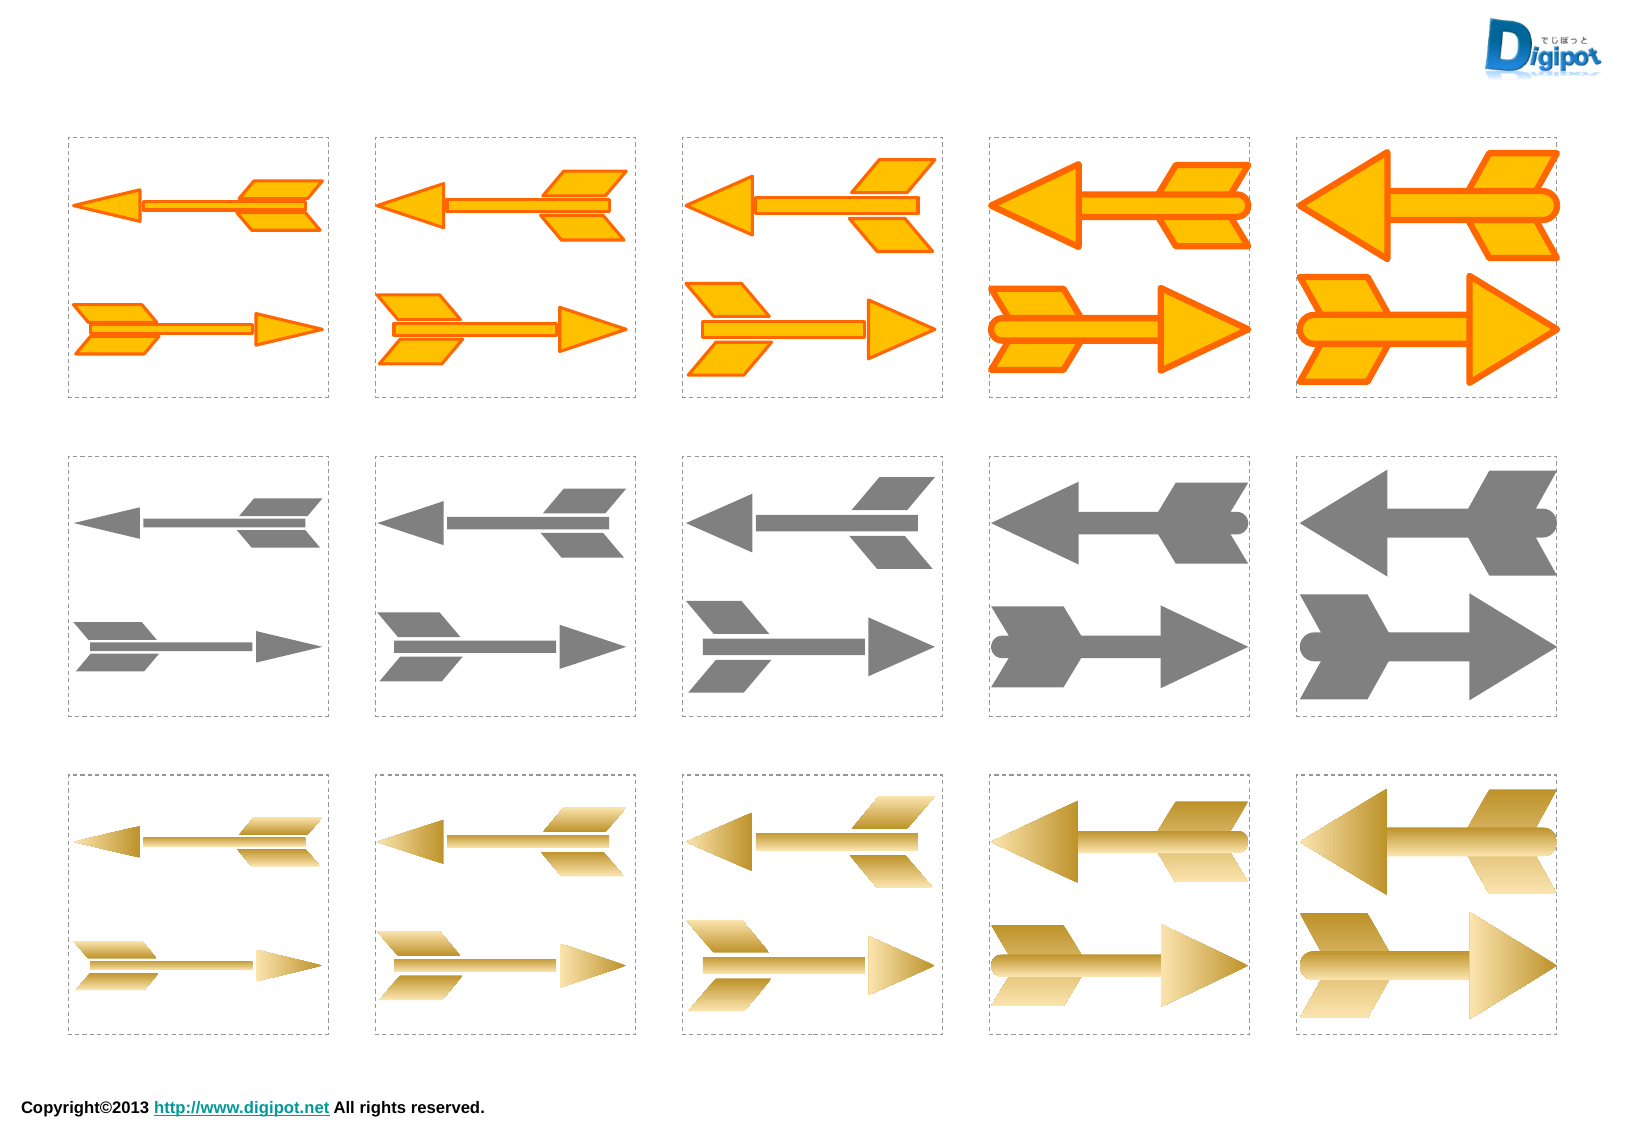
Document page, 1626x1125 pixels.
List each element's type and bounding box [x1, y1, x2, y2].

text_box [685, 919, 936, 1012]
text_box [376, 612, 627, 682]
text_box [1299, 593, 1558, 701]
text_box [990, 287, 1249, 371]
text_box [73, 816, 323, 867]
text_box [990, 800, 1249, 884]
text_box [990, 481, 1249, 565]
text_box [685, 283, 936, 376]
text_box [990, 605, 1249, 689]
text_box [376, 930, 627, 1001]
text_box [685, 795, 936, 888]
text_box [1299, 275, 1558, 384]
text_box [376, 294, 627, 364]
text_box [1299, 911, 1558, 1020]
text_box [376, 488, 627, 558]
text_box [1299, 469, 1558, 577]
text_box [990, 923, 1249, 1008]
text_box [73, 304, 323, 355]
text_box [990, 163, 1249, 248]
text_box [1299, 151, 1558, 260]
text_box [1299, 788, 1558, 896]
picture [1485, 18, 1602, 82]
text_box [685, 600, 936, 693]
text_box [685, 476, 936, 570]
text_box [73, 940, 323, 991]
text_box [73, 621, 323, 672]
text_box [73, 498, 323, 548]
text_box [685, 159, 936, 252]
text_box [376, 807, 627, 877]
text_box [73, 180, 323, 231]
text_box [376, 170, 627, 241]
